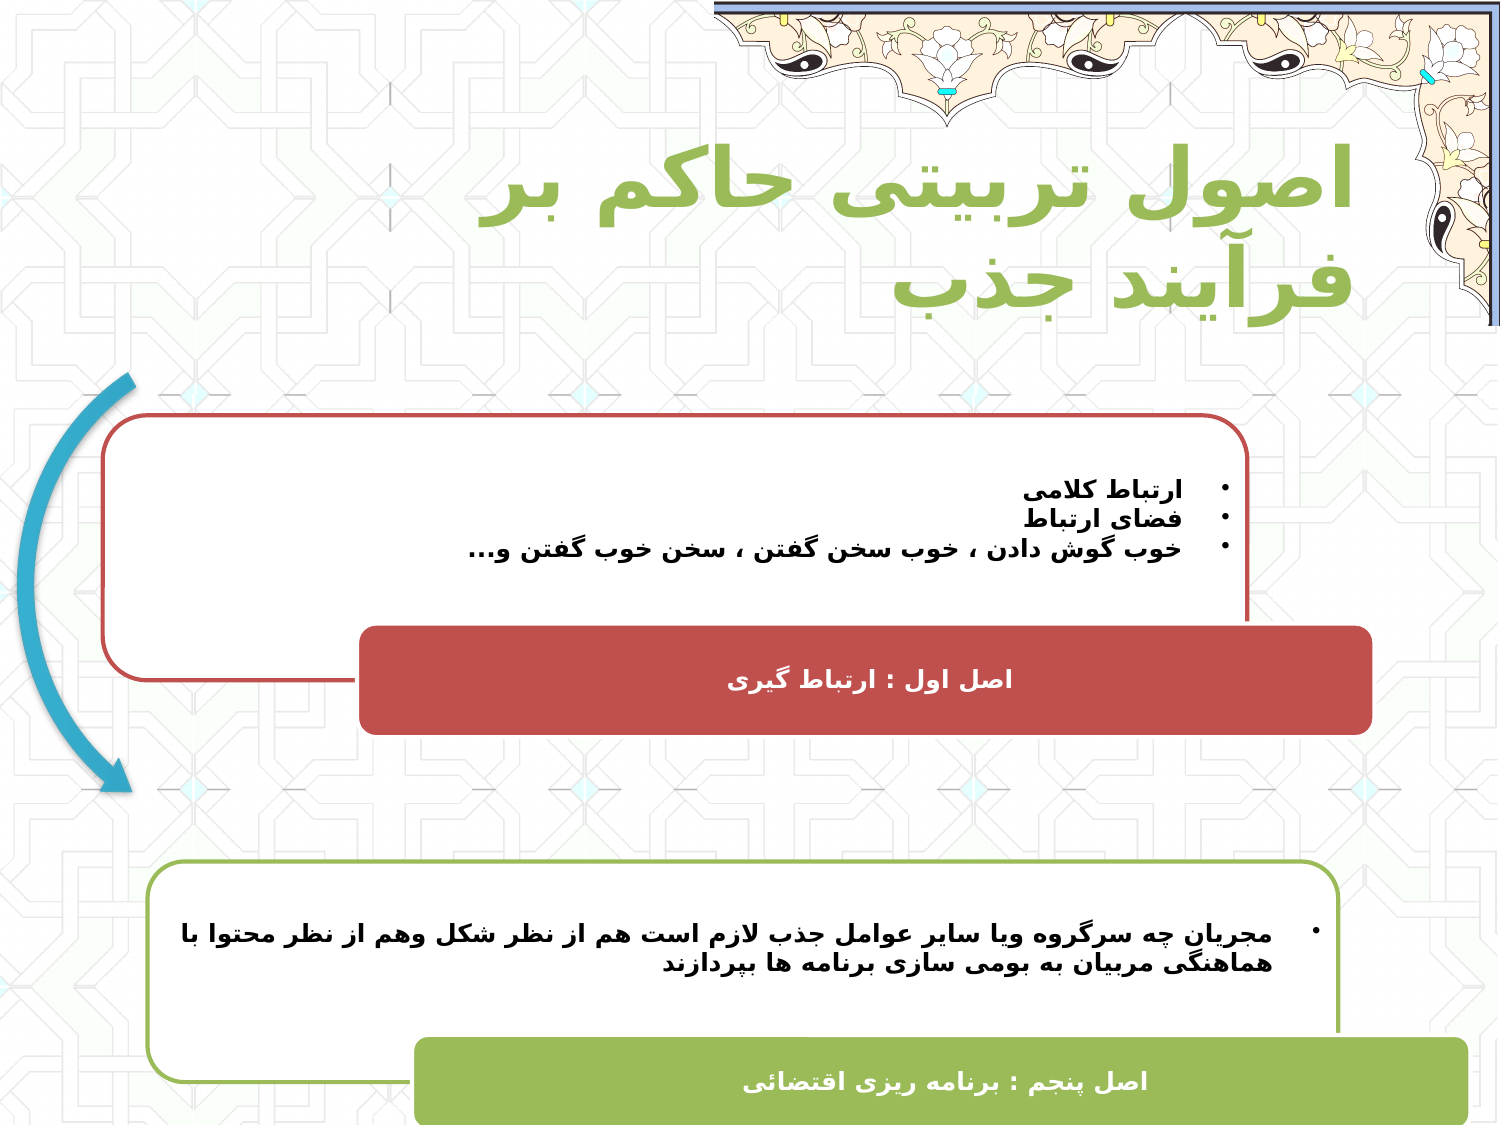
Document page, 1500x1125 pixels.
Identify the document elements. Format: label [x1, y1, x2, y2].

text_box [102, 195, 1375, 738]
picture [0, 0, 1500, 1125]
text_box [147, 678, 1471, 1125]
